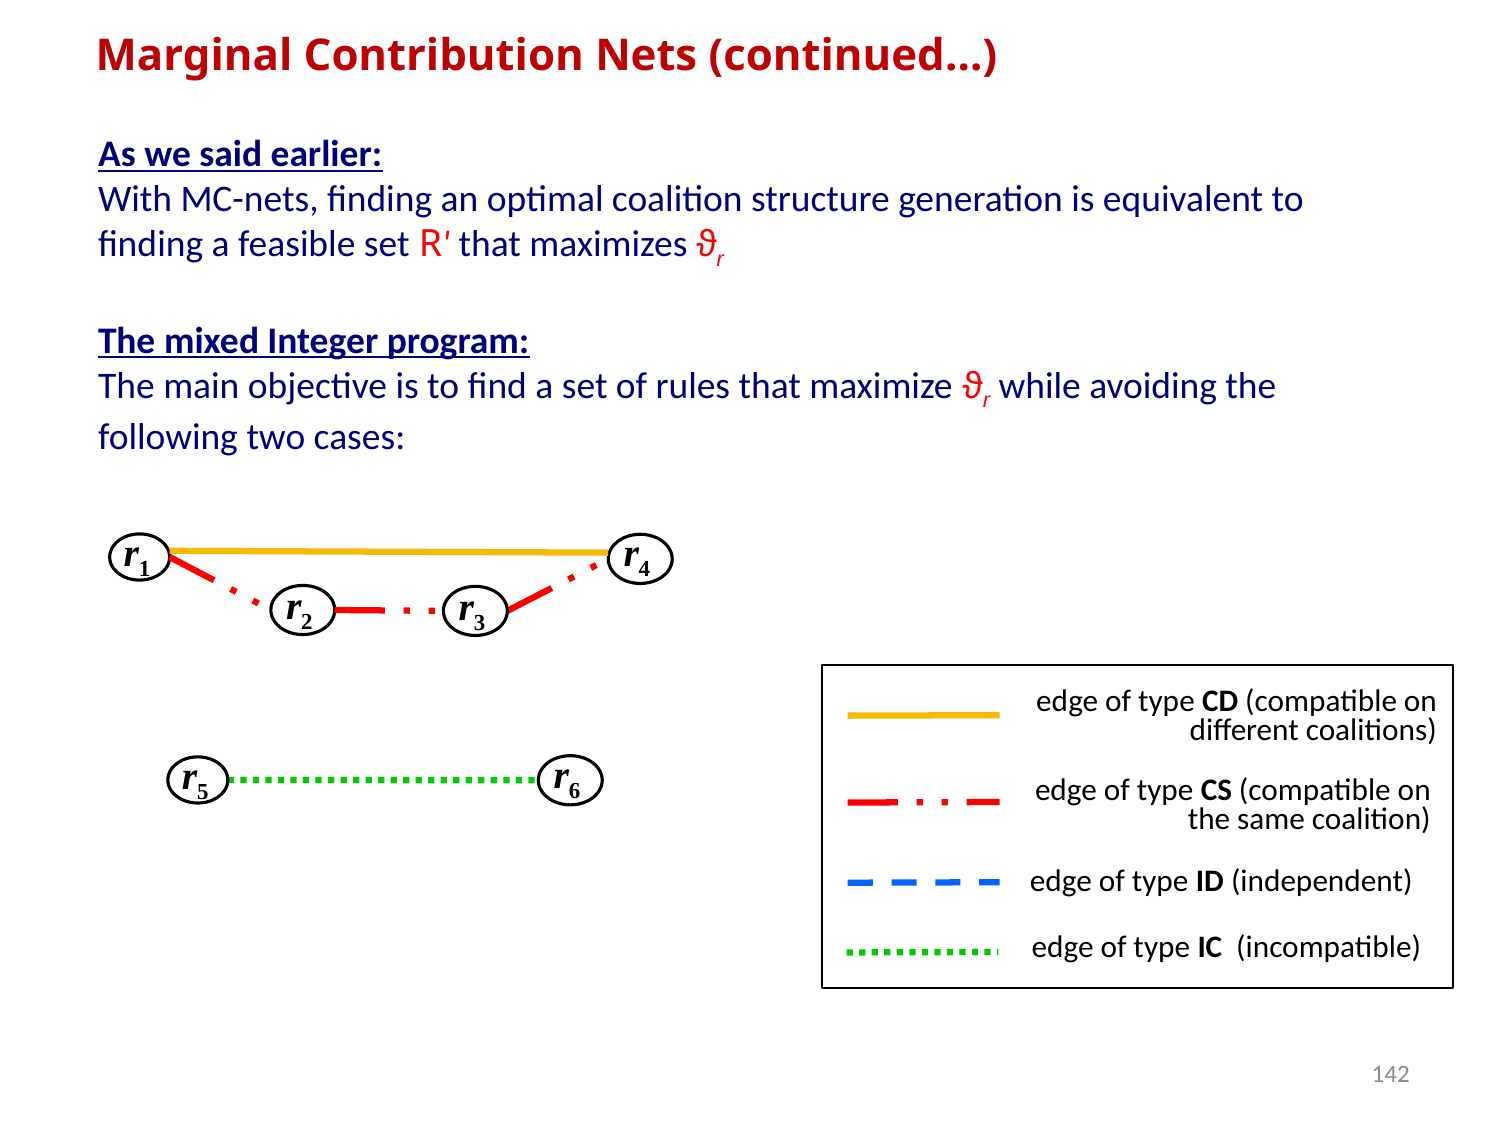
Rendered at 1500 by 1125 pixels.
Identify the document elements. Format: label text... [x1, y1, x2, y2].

text_box [595, 761, 605, 799]
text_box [507, 559, 609, 612]
text_box edge of type CS (compatible on the same coalition) [1020, 777, 1431, 836]
text_box [330, 593, 337, 627]
text_box r5 [181, 750, 223, 805]
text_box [169, 559, 271, 611]
text_box r3 [458, 580, 503, 635]
text_box [165, 758, 181, 802]
text_box [820, 663, 1455, 990]
text_box edge of type IC (incompatible) [1031, 926, 1439, 964]
text_box r1 [123, 527, 165, 582]
text_box [223, 764, 230, 796]
slide_number 142 [1074, 1042, 1425, 1103]
text_box [270, 586, 286, 634]
text_box edge of type ID (independent) [1030, 860, 1438, 898]
text_box [536, 757, 589, 807]
text_box [441, 587, 458, 634]
text_box [107, 535, 123, 579]
text_box r4 [623, 527, 665, 582]
text_box Marginal Contribution Nets (continued…) [80, 19, 1462, 87]
text_box [665, 540, 675, 578]
text_box [165, 541, 170, 556]
text_box r6 [553, 748, 595, 803]
text_box edge of type CD (compatible on different coalitions) [1023, 688, 1438, 748]
text_box r2 [286, 580, 330, 634]
text_box [608, 535, 658, 586]
text_box [503, 615, 508, 627]
